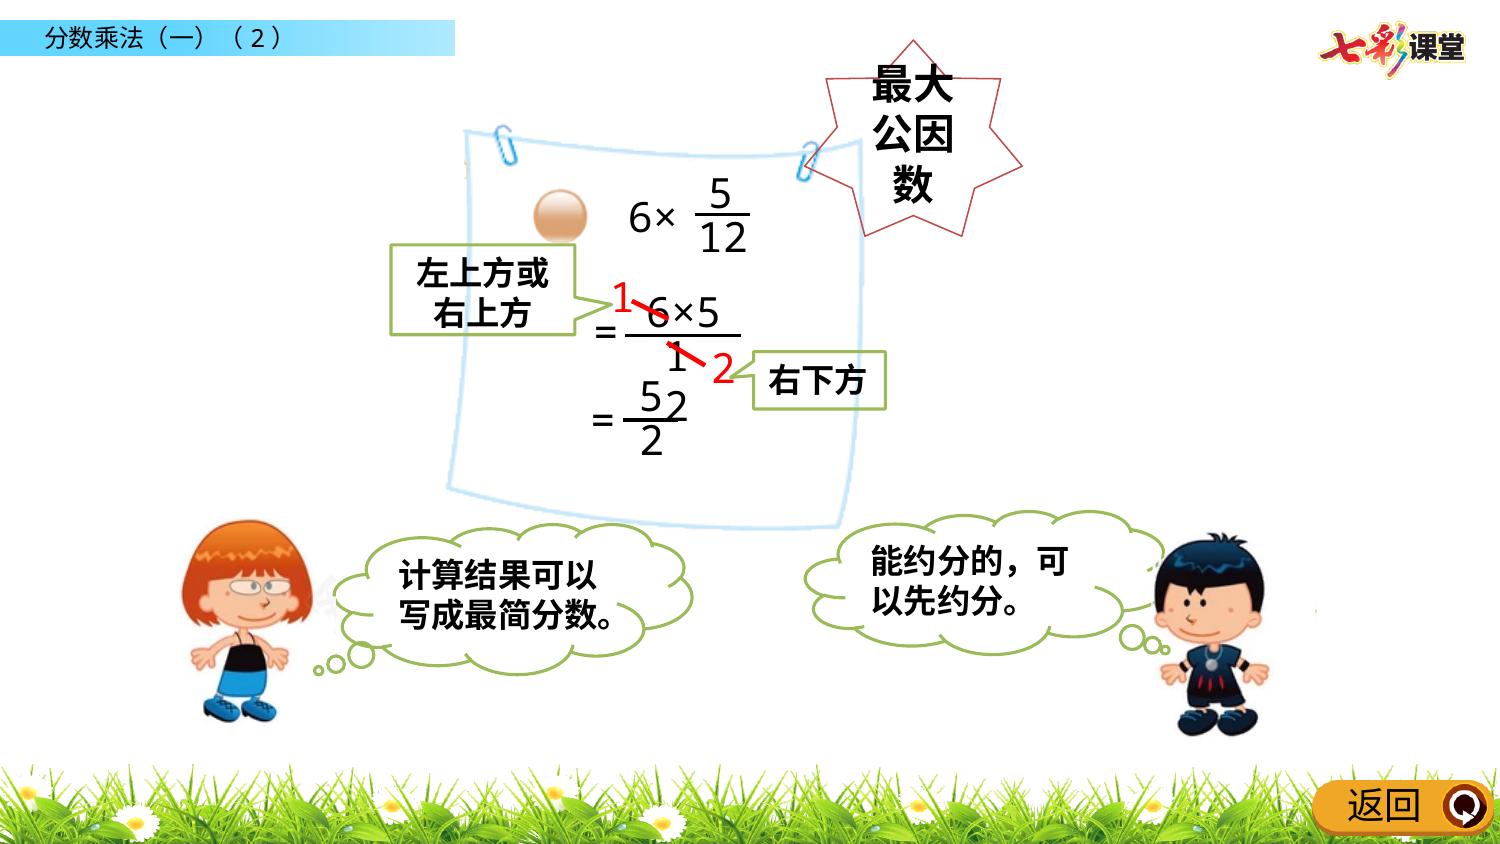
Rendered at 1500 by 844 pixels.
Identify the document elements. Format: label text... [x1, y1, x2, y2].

picture [1316, 20, 1468, 80]
picture [0, 764, 1500, 844]
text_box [631, 300, 669, 320]
text_box 右下方 [873, 349, 888, 412]
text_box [430, 107, 869, 536]
text_box 左上方或右上方 [388, 242, 425, 337]
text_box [168, 510, 693, 729]
text_box 最大公因数 [825, 39, 1023, 237]
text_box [666, 342, 706, 366]
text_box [575, 362, 679, 473]
picture [530, 185, 590, 246]
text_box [686, 158, 760, 269]
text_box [805, 502, 1318, 755]
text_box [578, 278, 742, 389]
